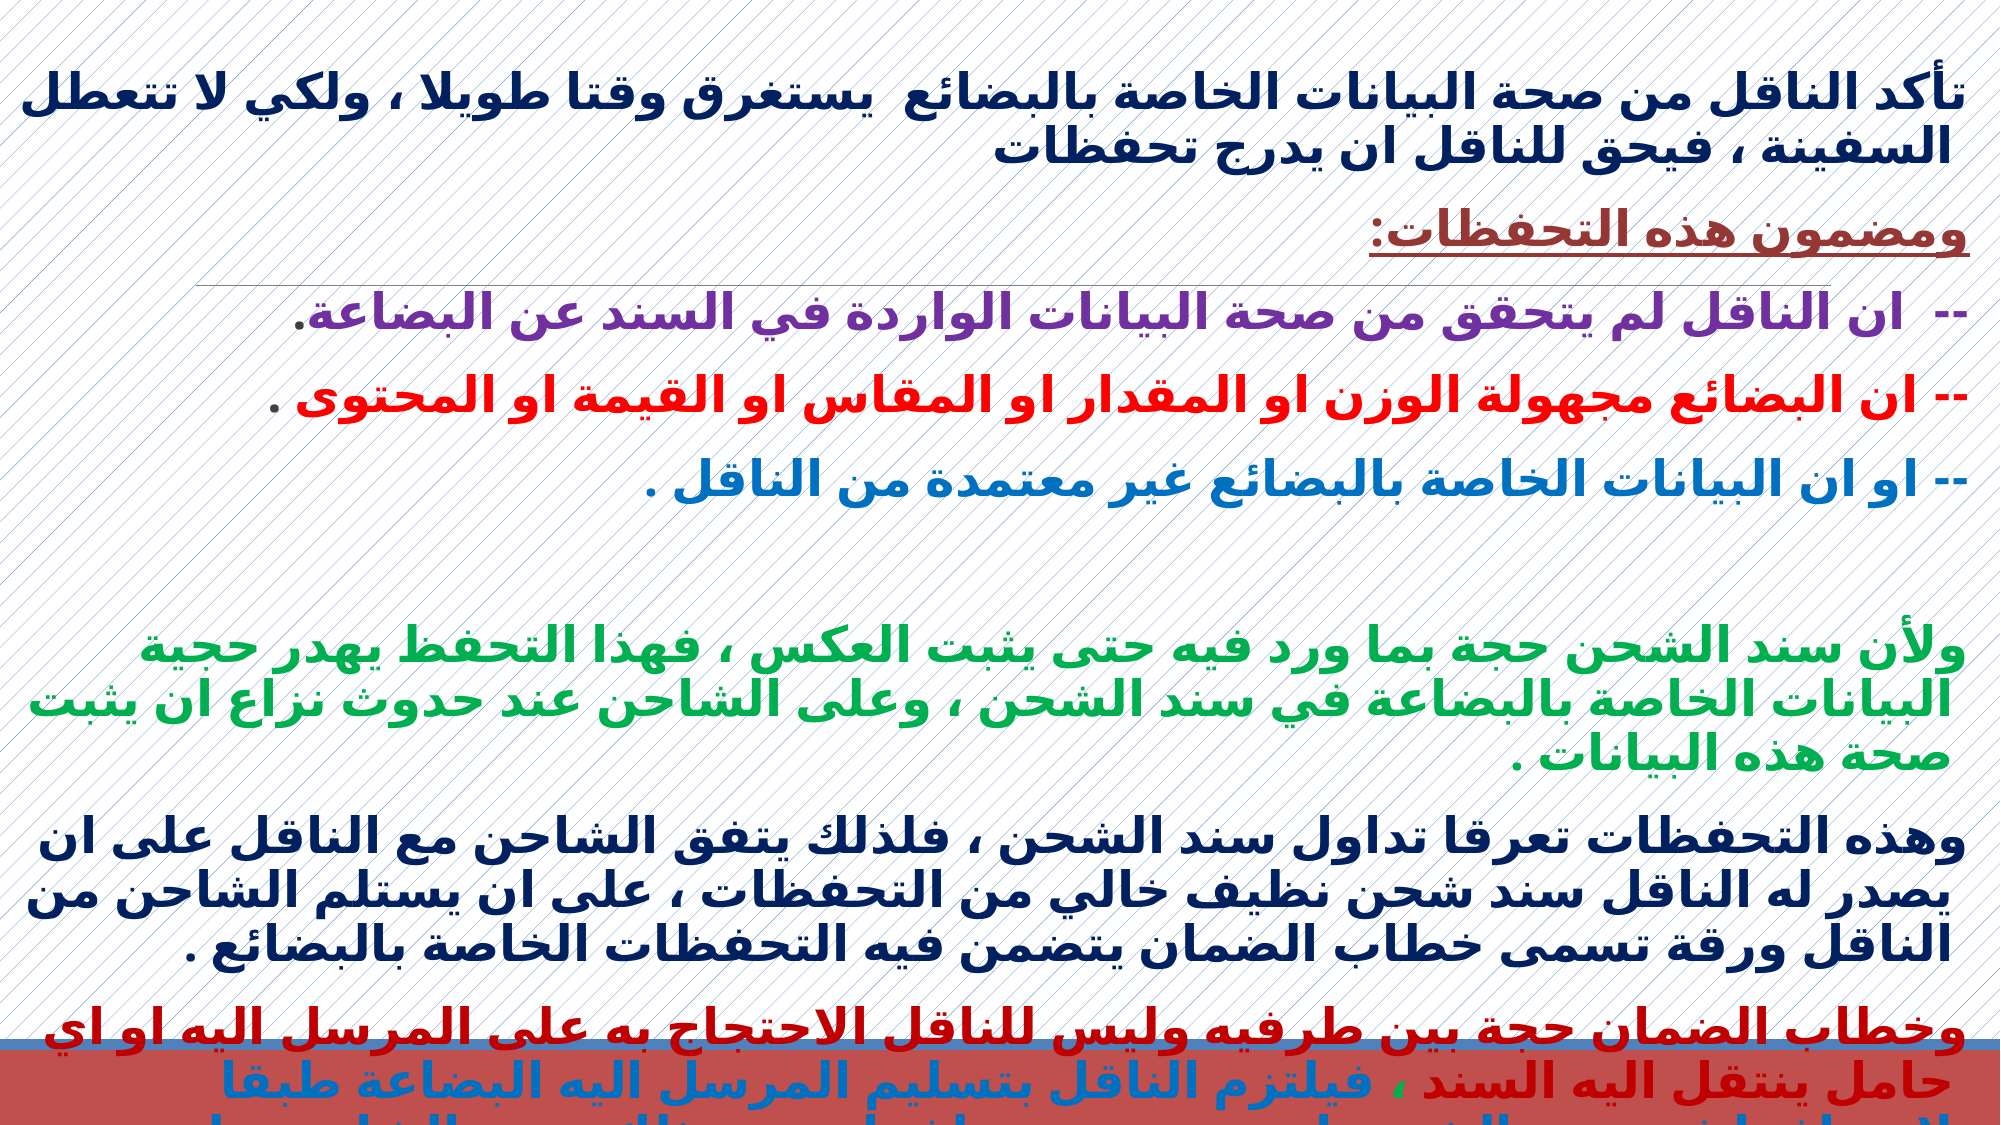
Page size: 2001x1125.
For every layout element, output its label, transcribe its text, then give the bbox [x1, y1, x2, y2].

list تأكد الناقل من صحة البيانات الخاصة بالبضائع يستغرق وقتا طويلا ، ولكي لا تتعطل السفينة ، فيحق للناقل ان يدرج تحفظات ومضمون هذه التحفظات: -- ان الناقل لم يتحقق من صحة البيانات الواردة في السند عن البضاعة. -- ان البضائع مجهولة الوزن او المقدار او المقاس او القيمة او المحتوى . -- او ان البيانات الخاصة بالبضائع غير معتمدة من الناقل . ولأن سند الشحن حجة بما ورد فيه حتى يثبت العكس ، فهذا التحفظ يهدر حجية البيانات الخاصة بالبضاعة في سند الشحن ، وعلى الشاحن عند حدوث نزاع ان يثبت صحة هذه البيانات . وهذه التحفظات تعرقا تداول سند الشحن ، فلذلك يتفق الشاحن مع الناقل على ان يصدر له الناقل سند شحن نظيف خالي من التحفظات ، على ان يستلم الشاحن من الناقل ورقة تسمى خطاب الضمان يتضمن فيه التحفظات الخاصة بالبضائع . وخطاب الضمان حجة بين طرفيه وليس للناقل الاحتجاج به على المرسل اليه او اي حامل ينتقل اليه السند ، فيلتزم الناقل بتسليم المرسل اليه البضاعة طبقا لاوصافها في سند الشحن او تعويضه عن تلفها ، وبعد ذلك يرجع الشاحن على الناقل [0, 58, 1970, 1029]
